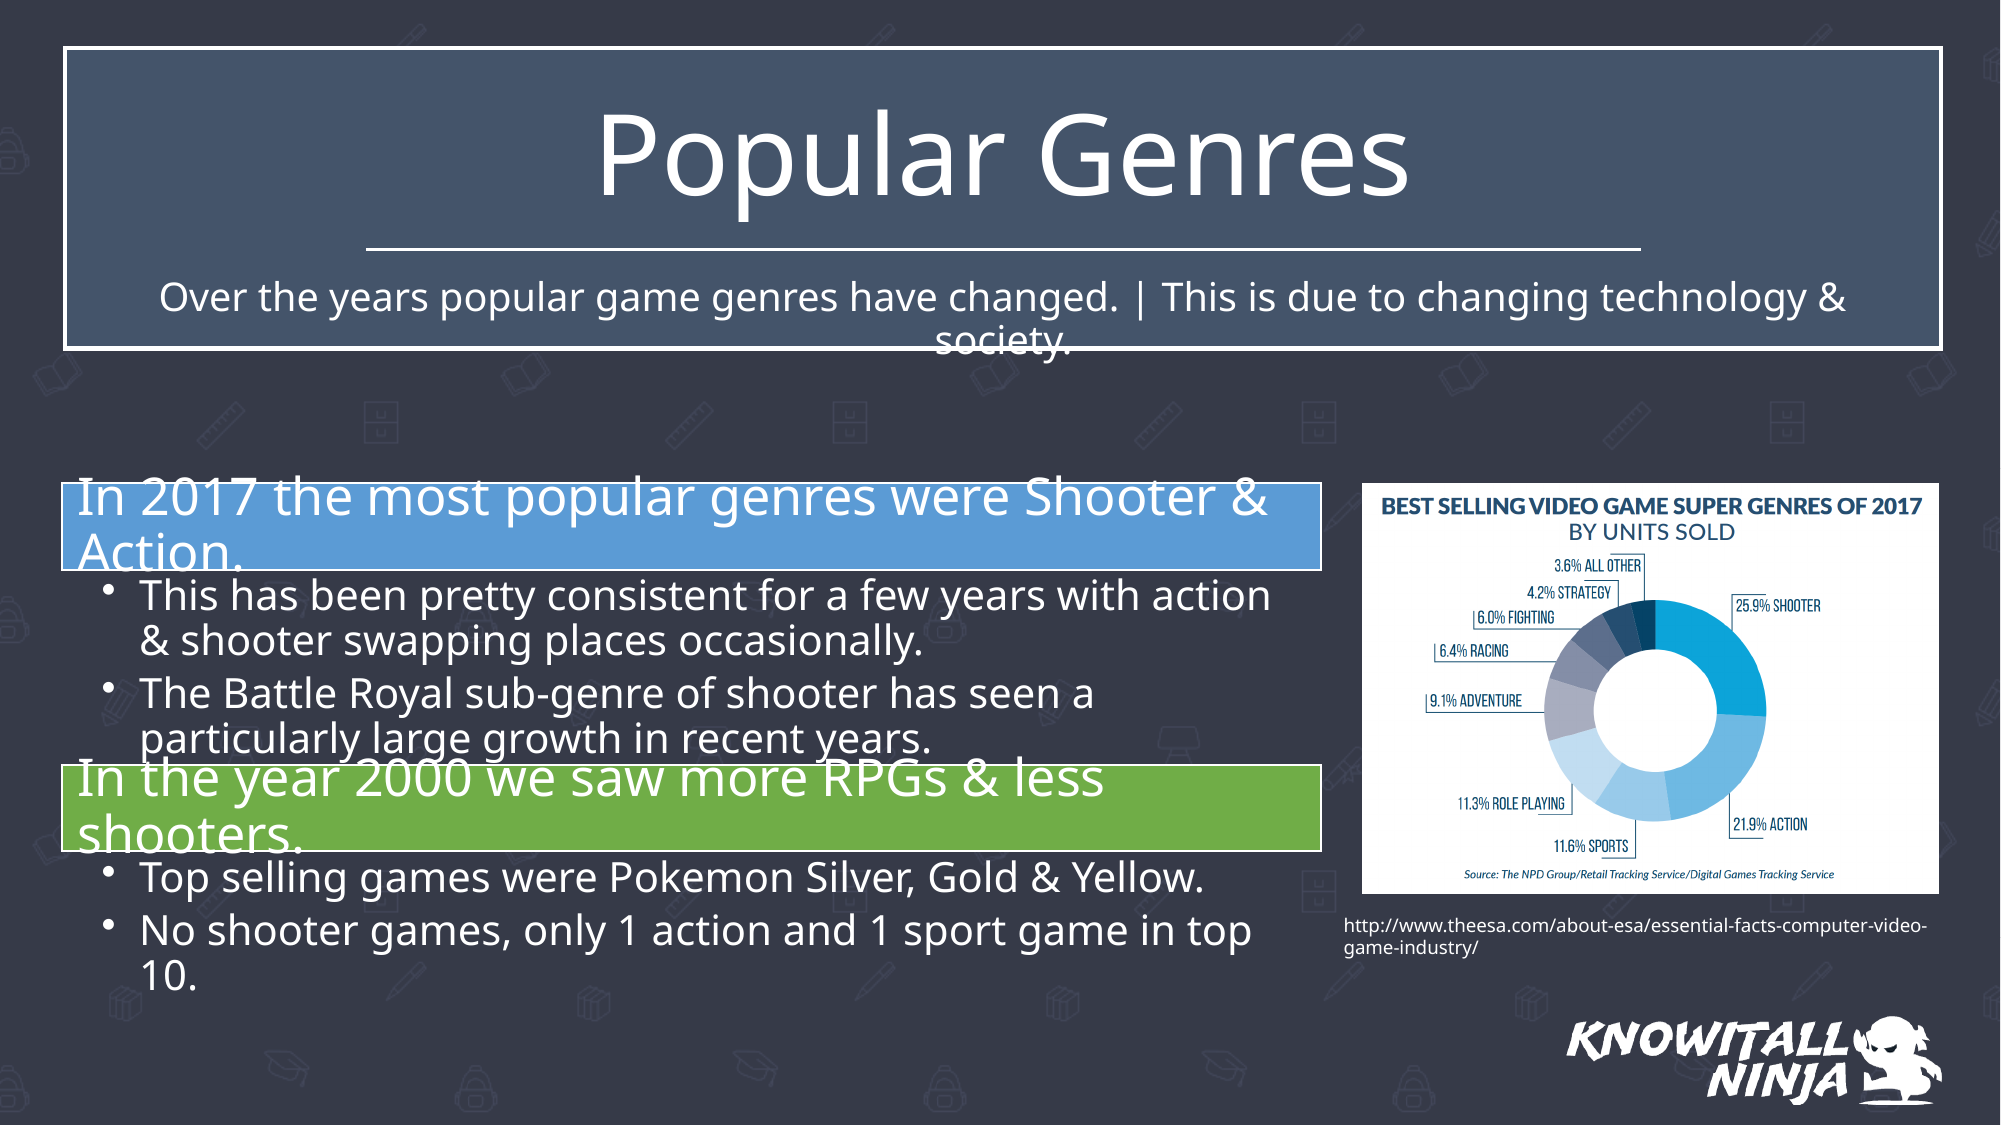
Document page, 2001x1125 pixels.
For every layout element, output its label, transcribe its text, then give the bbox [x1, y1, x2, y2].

title Popular Genres [140, 48, 1866, 270]
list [1362, 483, 1939, 894]
picture [0, 0, 2001, 1125]
text_box http://www.theesa.com/about-esa/essential-facts-computer-video-game-industry/ [1328, 906, 1972, 966]
list Over the years popular game genres have changed. | This is due to changing technology & society. [140, 270, 1866, 349]
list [61, 451, 1322, 992]
